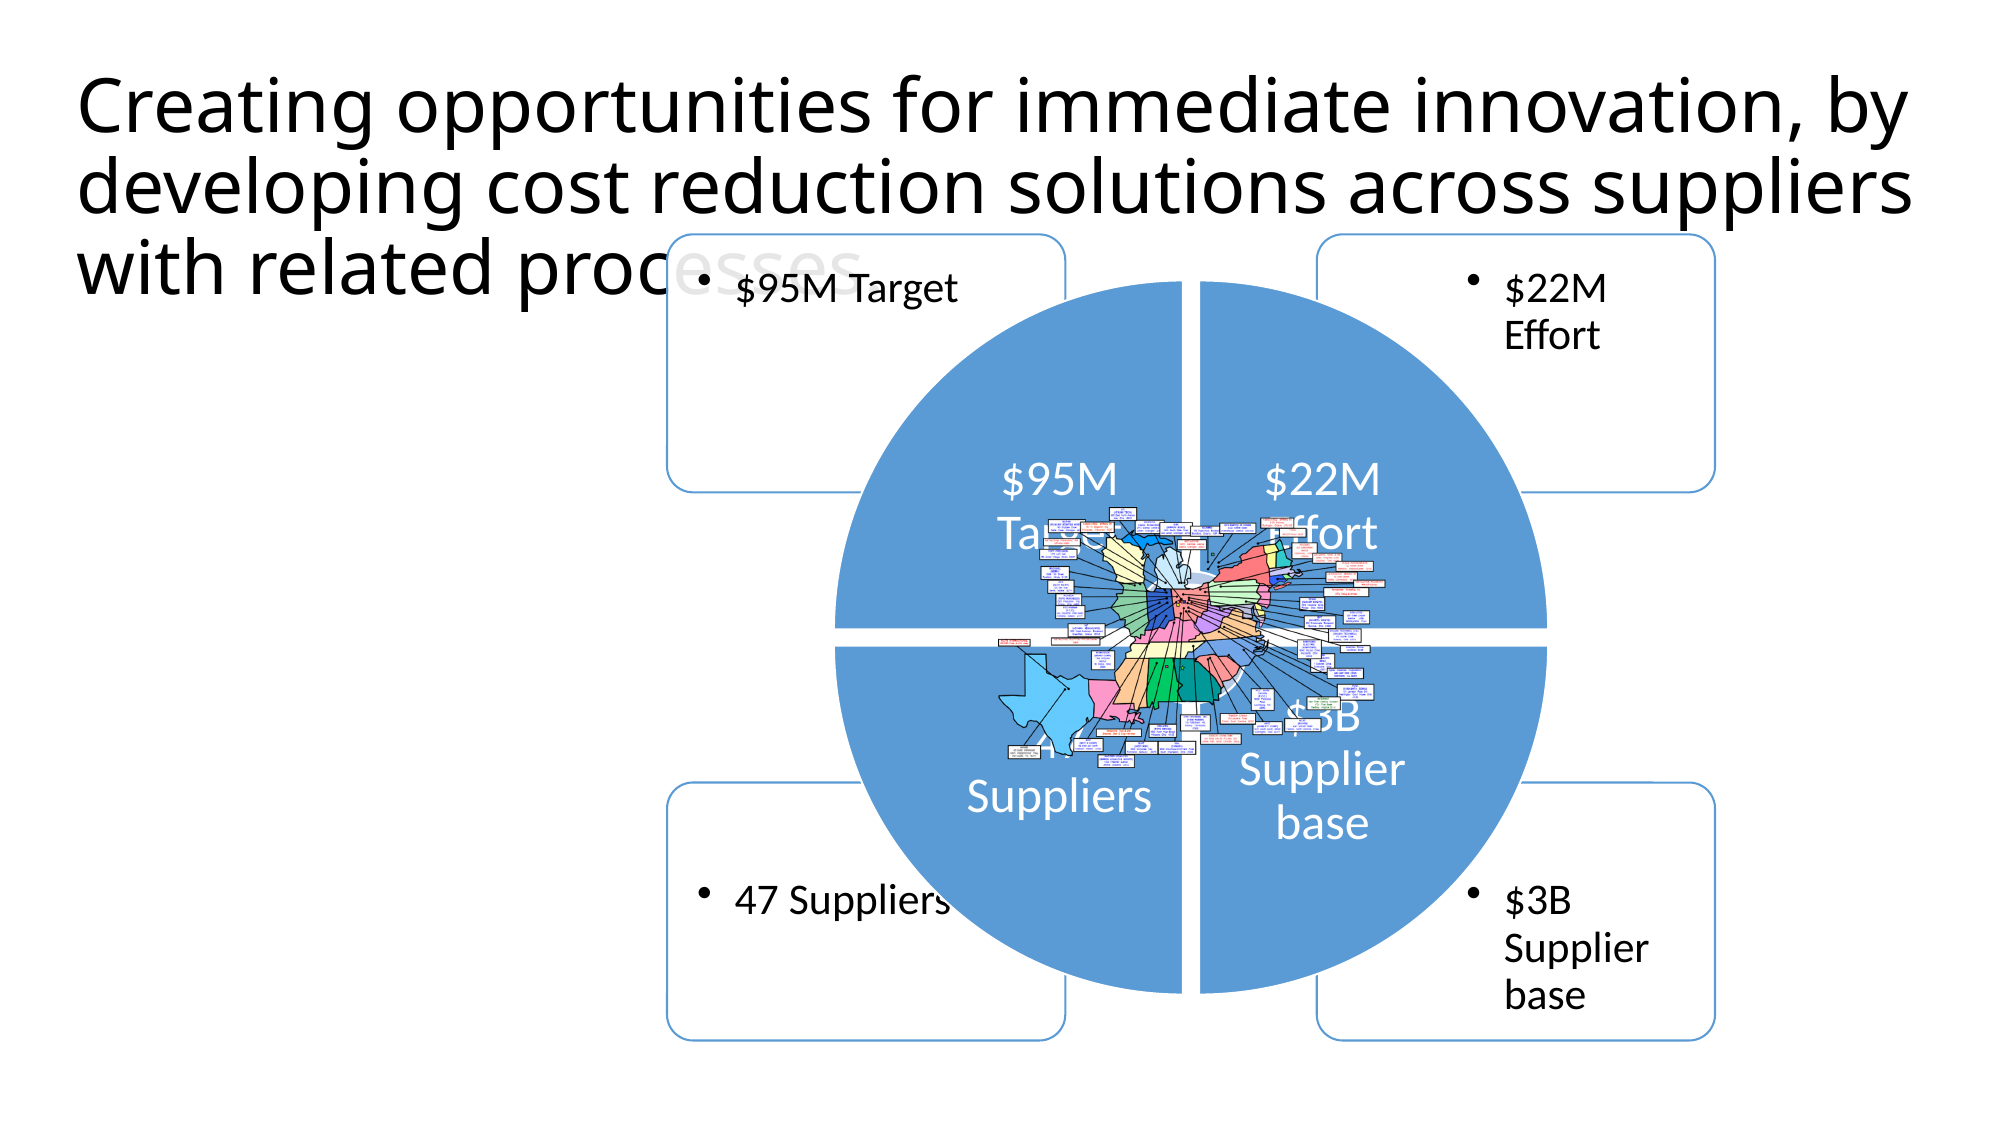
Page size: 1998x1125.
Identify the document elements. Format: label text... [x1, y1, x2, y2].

picture [998, 507, 1392, 768]
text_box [586, 234, 1796, 1041]
title Creating opportunities for immediate innovation, by developing cost reduction solutions across suppliers with related processes. [61, 50, 1937, 419]
